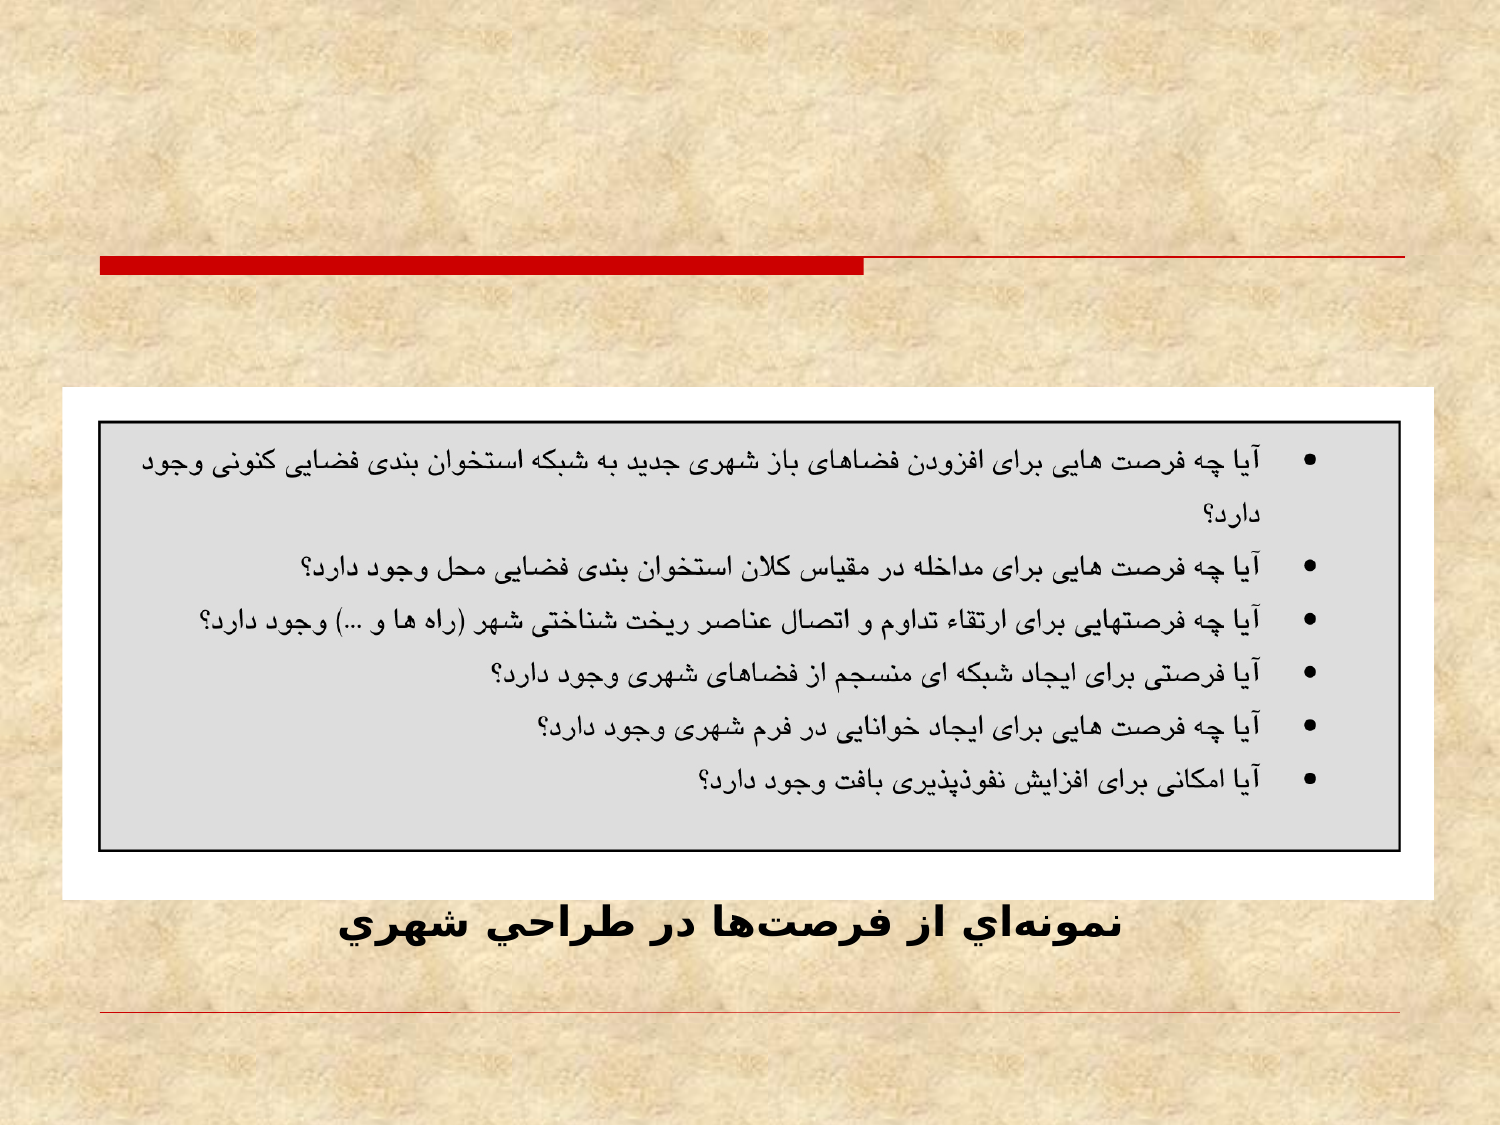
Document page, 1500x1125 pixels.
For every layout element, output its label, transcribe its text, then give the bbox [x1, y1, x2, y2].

picture [0, 0, 1500, 1125]
text_box نمونه‌اي از فرصت‌ها در طراحي شهري [150, 908, 1313, 953]
